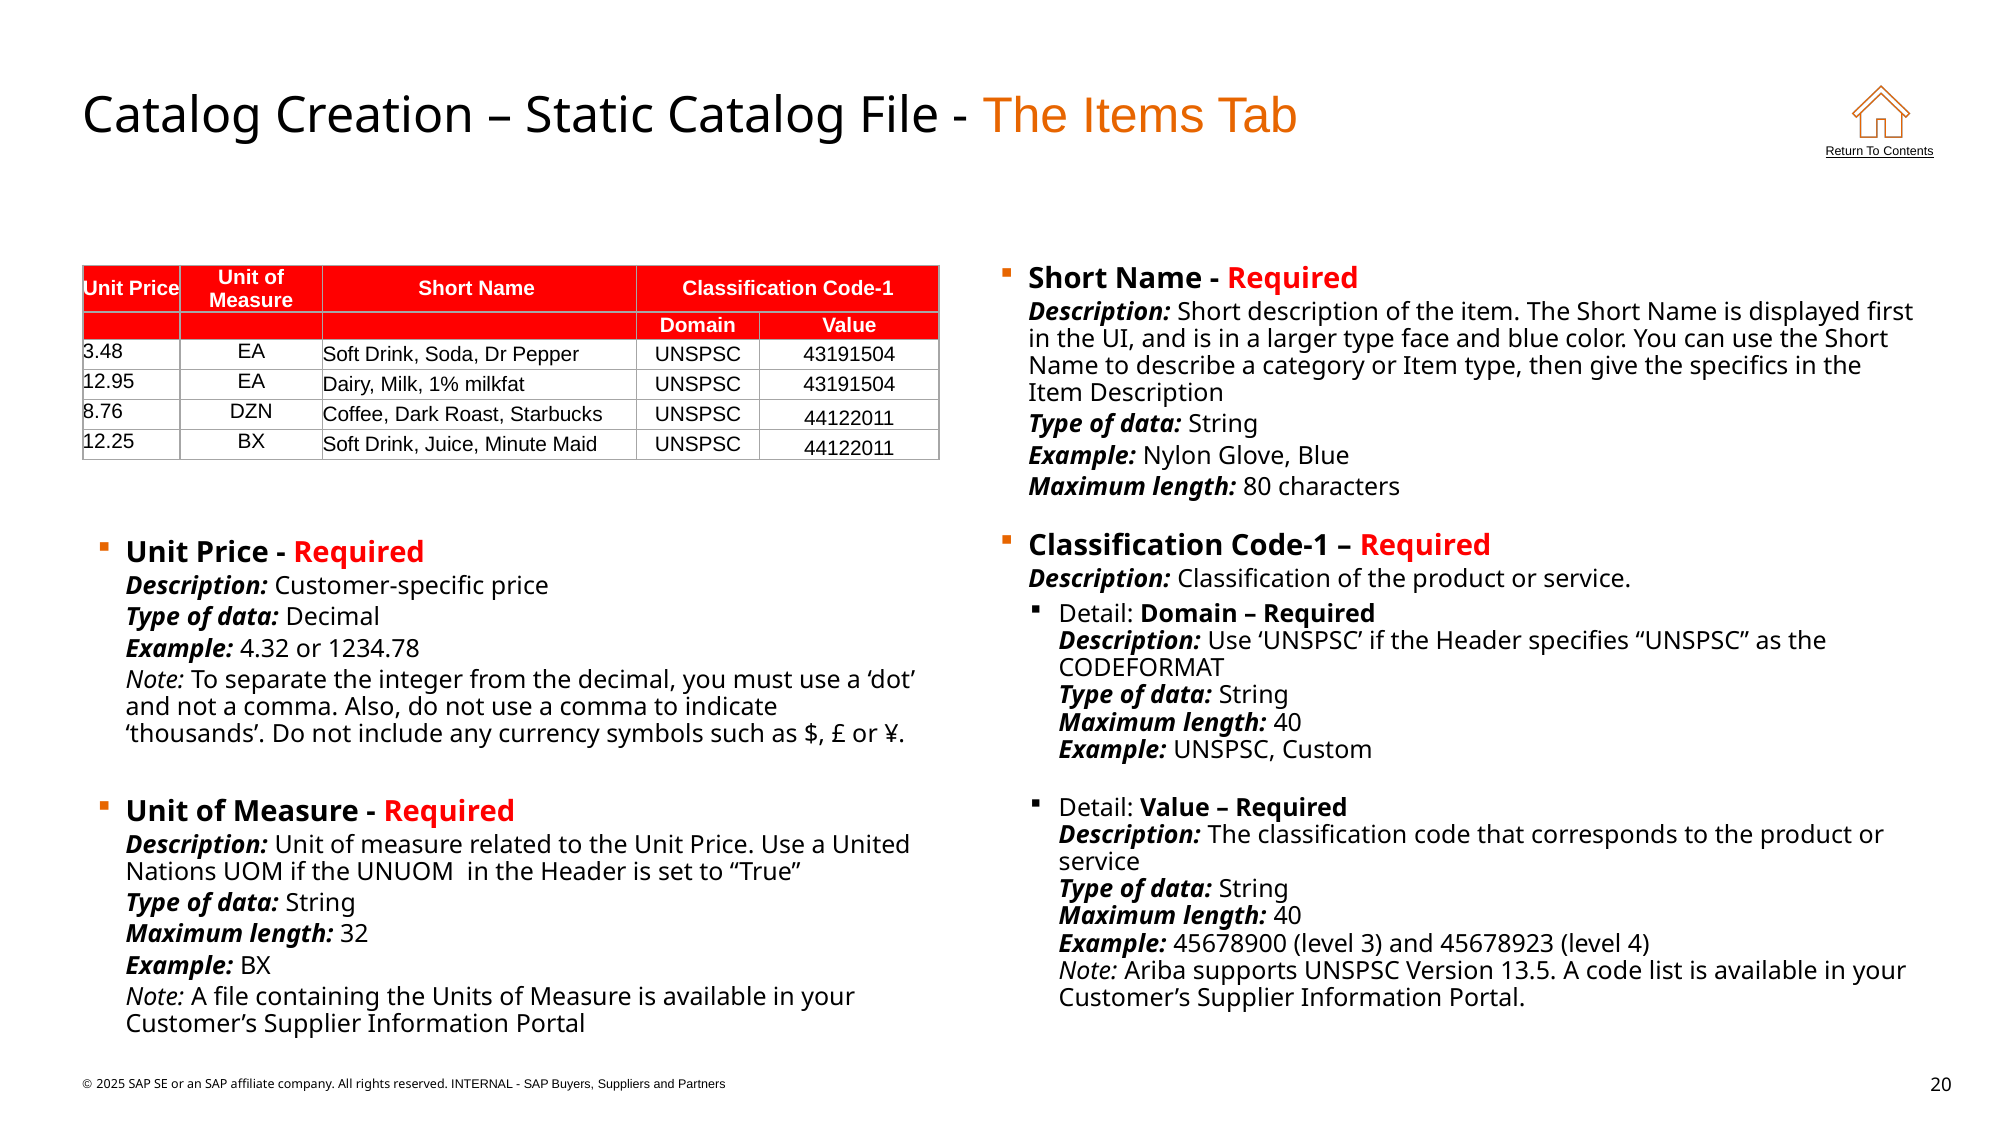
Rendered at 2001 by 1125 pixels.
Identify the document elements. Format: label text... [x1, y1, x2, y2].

table_cell 43191504 [760, 340, 938, 369]
table_cell UNSPSC [637, 430, 759, 459]
table_cell [181, 313, 322, 339]
table_header Unit of Measure [181, 266, 322, 311]
table_cell 44122011 [760, 400, 938, 429]
table_cell BX [181, 430, 322, 459]
table_cell EA [181, 340, 322, 369]
table_cell Domain [637, 313, 759, 339]
picture [1847, 76, 1915, 145]
text_box Classification Code-1 – Required Description: Classification of the product or service. Detail: Domain – Required Description: Use ‘UNSPSC’ if the Header specifies “UNSPSC” as the CODEFORMAT Type of data: String Maximum length: 40 Example: UNSPSC, Custom Detail: Value – Required Description: The classification code that corresponds to the product or service Type of data: String Maximum length: 40 Example: 45678900 (level 3) and 45678923 (level 4) Note: Ariba supports UNSPSC Version 13.5. A code list is available in your Customer’s Supplier Information Portal. [1000, 533, 1918, 1012]
title Catalog Creation – Static Catalog File - The Items Tab [82, 82, 1758, 144]
table_cell Dairy, Milk, 1% milkfat [323, 370, 636, 399]
table_cell UNSPSC [637, 400, 759, 429]
table_cell Soft Drink, Soda, Dr Pepper [323, 340, 636, 369]
text_box Short Name - Required Description: Short description of the item. The Short Name is displayed first in the UI, and is in a larger type face and blue color. You can use the Short Name to describe a category or Item type, then give the specifics in the Item Description Type of data: String Example: Nylon Glove, Blue Maximum length: 80 characters [1000, 266, 1918, 501]
table_cell 8.76 [84, 400, 179, 429]
table_cell Value [760, 313, 938, 339]
table_cell DZN [181, 400, 322, 429]
table_cell 44122011 [760, 430, 938, 459]
table_cell EA [181, 370, 322, 399]
table_cell UNSPSC [637, 340, 759, 369]
table_cell 12.95 [84, 370, 179, 399]
table_header Classification Code-1 [637, 266, 938, 311]
table_cell [84, 313, 179, 339]
table_cell 12.25 [84, 430, 179, 459]
table_cell Soft Drink, Juice, Minute Maid [323, 430, 636, 459]
table_cell 43191504 [760, 370, 938, 399]
table_header Unit Price [84, 266, 179, 311]
table_cell Coffee, Dark Roast, Starbucks [323, 400, 636, 429]
text_box Unit Price - Required Description: Customer-specific price Type of data: Decimal Example: 4.32 or 1234.78 Note: To separate the integer from the decimal, you must use a ‘dot’ and not a comma. Also, do not use a comma to indicate ‘thousands’. Do not include any currency symbols such as $, £ or ¥. Unit of Measure - Required Description: Unit of measure related to the Unit Price. Use a United Nations UOM if the UNUOM in the Header is set to “True” Type of data: String Maximum length: 32 Example: BX Note: A file containing the Units of Measure is available in your Customer’s Supplier Information Portal [82, 533, 940, 1045]
table_cell UNSPSC [637, 370, 759, 399]
table_cell [323, 313, 636, 339]
table_header Short Name [323, 266, 636, 311]
table_cell 3.48 [84, 340, 179, 369]
